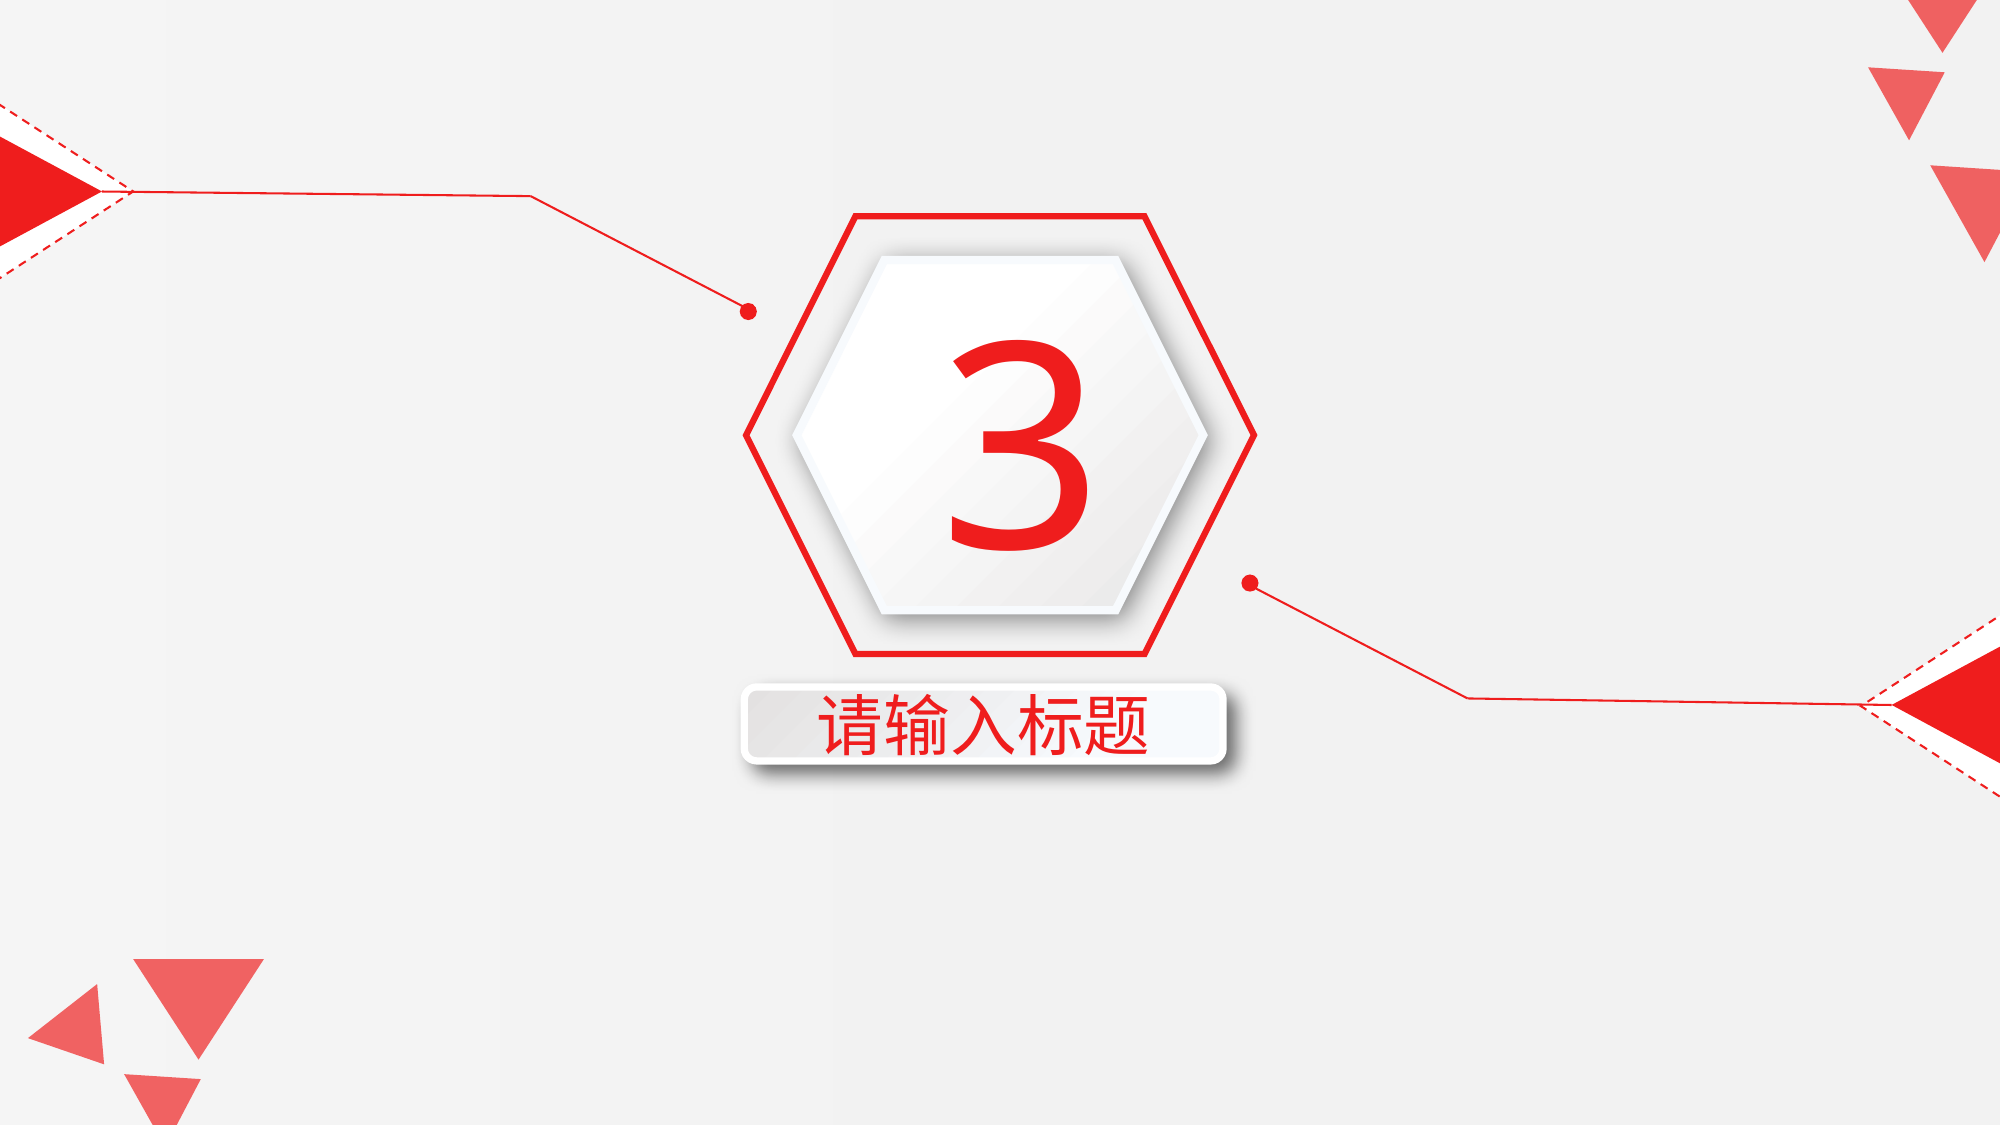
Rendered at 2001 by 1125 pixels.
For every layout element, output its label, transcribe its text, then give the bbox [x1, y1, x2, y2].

text_box [0, 194, 101, 280]
text_box [1858, 706, 2000, 798]
text_box [131, 958, 266, 1062]
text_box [101, 191, 757, 321]
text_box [1241, 574, 1892, 705]
text_box [1889, 645, 2000, 765]
text_box [25, 982, 106, 1066]
text_box [1906, 0, 1979, 55]
text_box [0, 103, 133, 190]
text_box [1892, 615, 2000, 703]
text_box 请输入标题 [743, 685, 1225, 762]
text_box [0, 135, 104, 248]
text_box [1866, 66, 1947, 143]
text_box [122, 1072, 203, 1125]
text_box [746, 216, 1254, 655]
text_box [1928, 164, 2000, 265]
